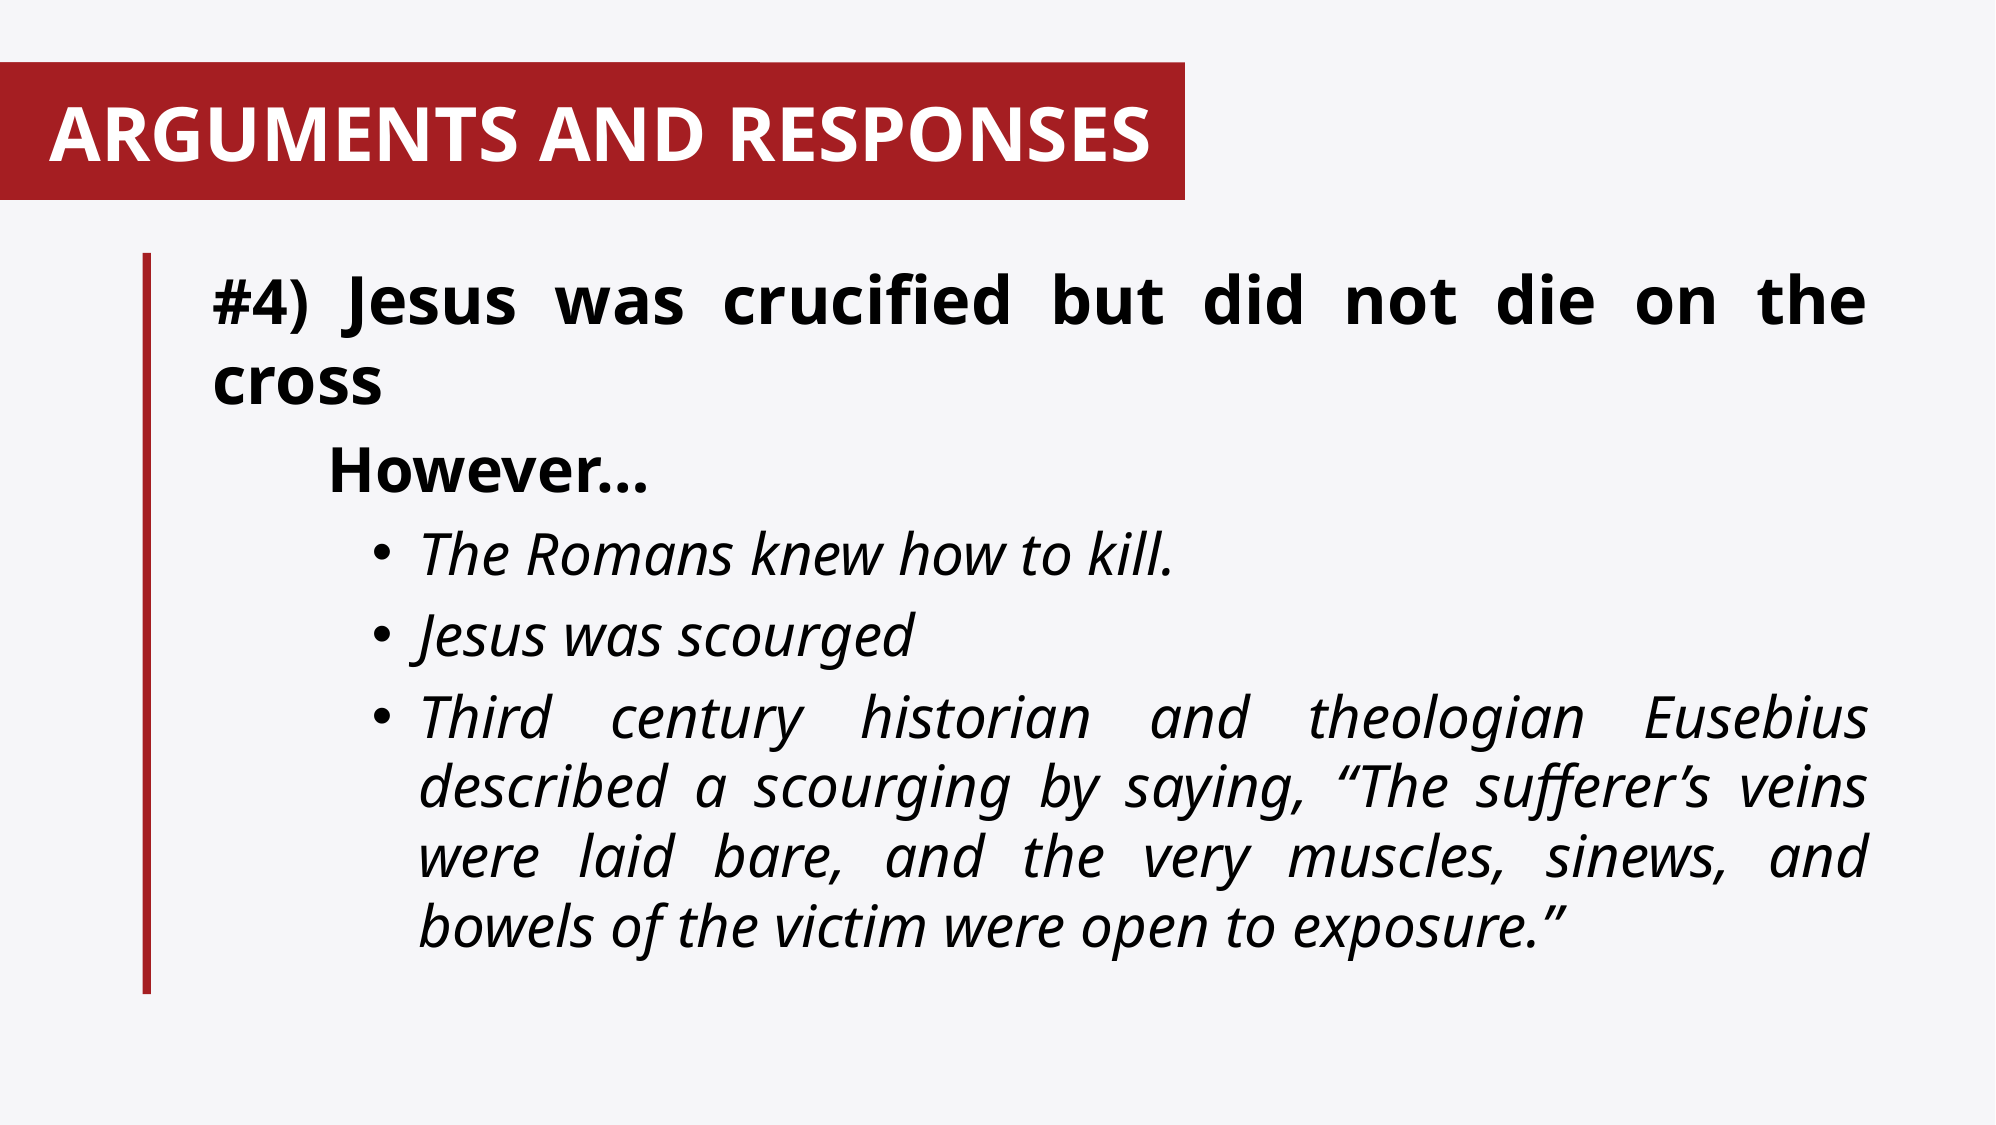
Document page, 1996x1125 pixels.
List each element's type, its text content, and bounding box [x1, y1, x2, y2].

subtitle #4) Jesus was crucified but did not die on the cross However… The Romans knew how to kill. Jesus was scourged Third century historian and theologian Eusebius described a scourging by saying, “The sufferer’s veins were laid bare, and the very muscles, sinews, and bowels of the victim were open to exposure.” [197, 249, 1885, 1088]
text_box ARGUMENTS AND RESPONSES [0, 62, 1185, 200]
